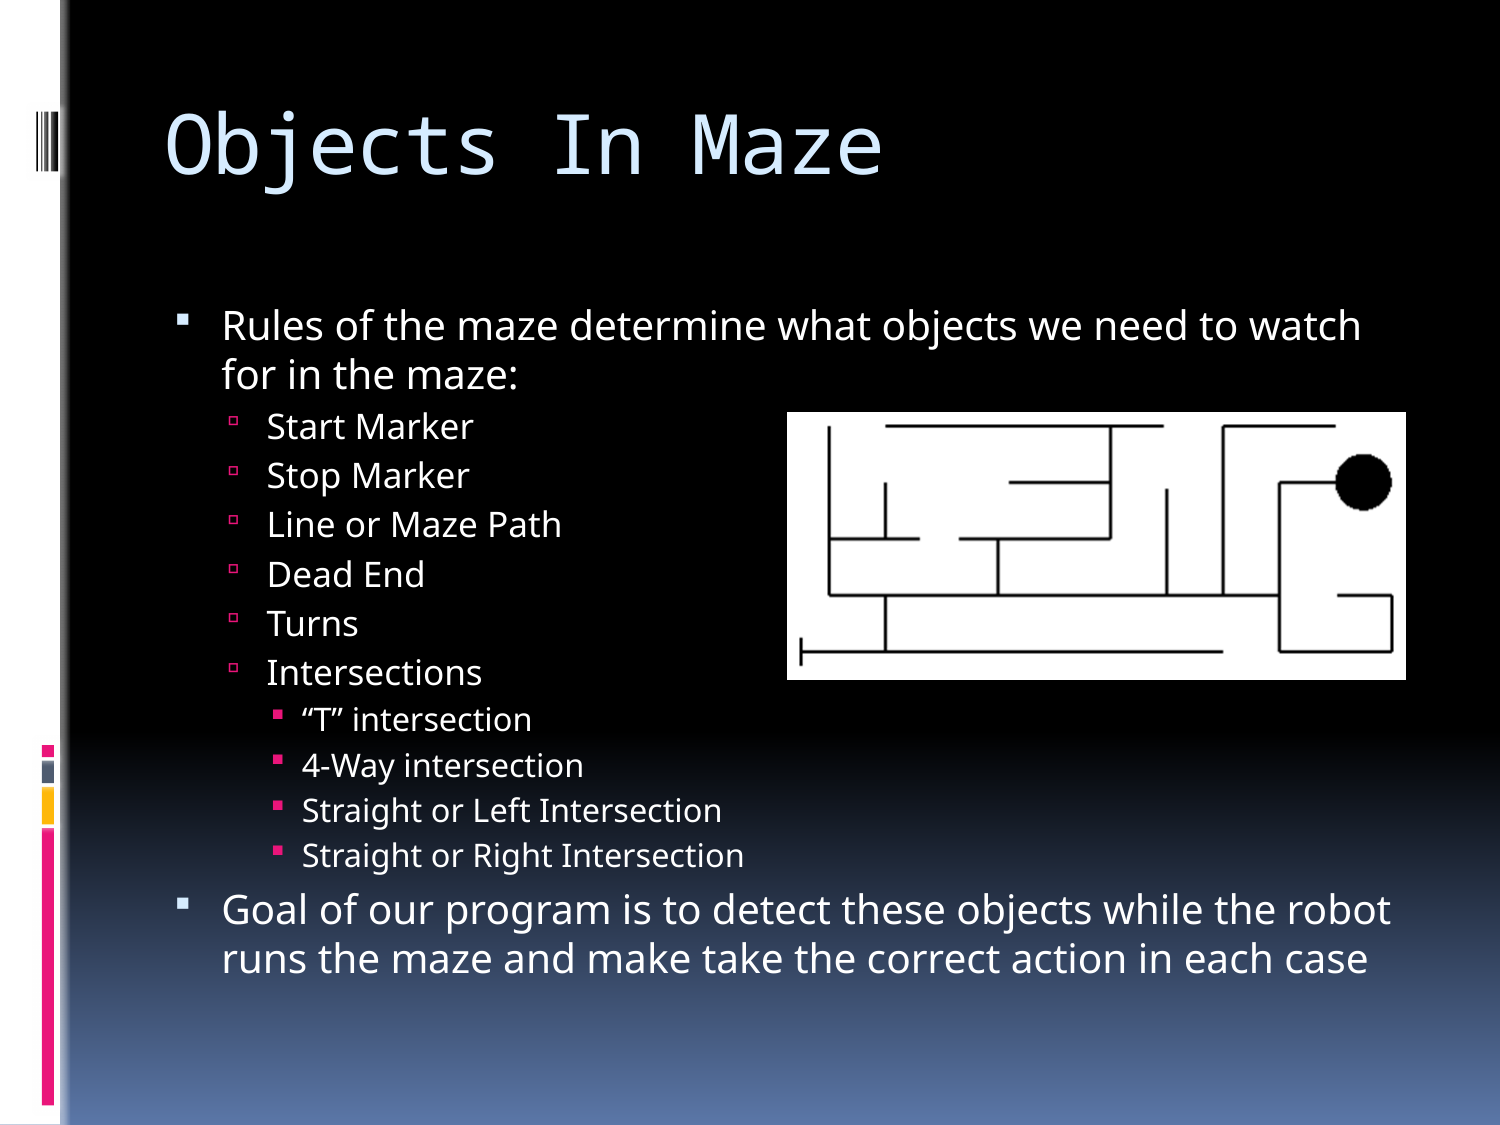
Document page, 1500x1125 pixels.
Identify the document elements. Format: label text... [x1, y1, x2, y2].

picture [786, 411, 1406, 680]
list Rules of the maze determine what objects we need to watch for in the maze: Start Marker Stop Marker Line or Maze Path Dead End Turns Intersections “T” intersection 4-Way intersection Straight or Left Intersection Straight or Right Intersection Goal of our program is to detect these objects while the robot runs the maze and make take the correct action in each case [150, 292, 1425, 1043]
title Objects In Maze [150, 83, 1425, 234]
